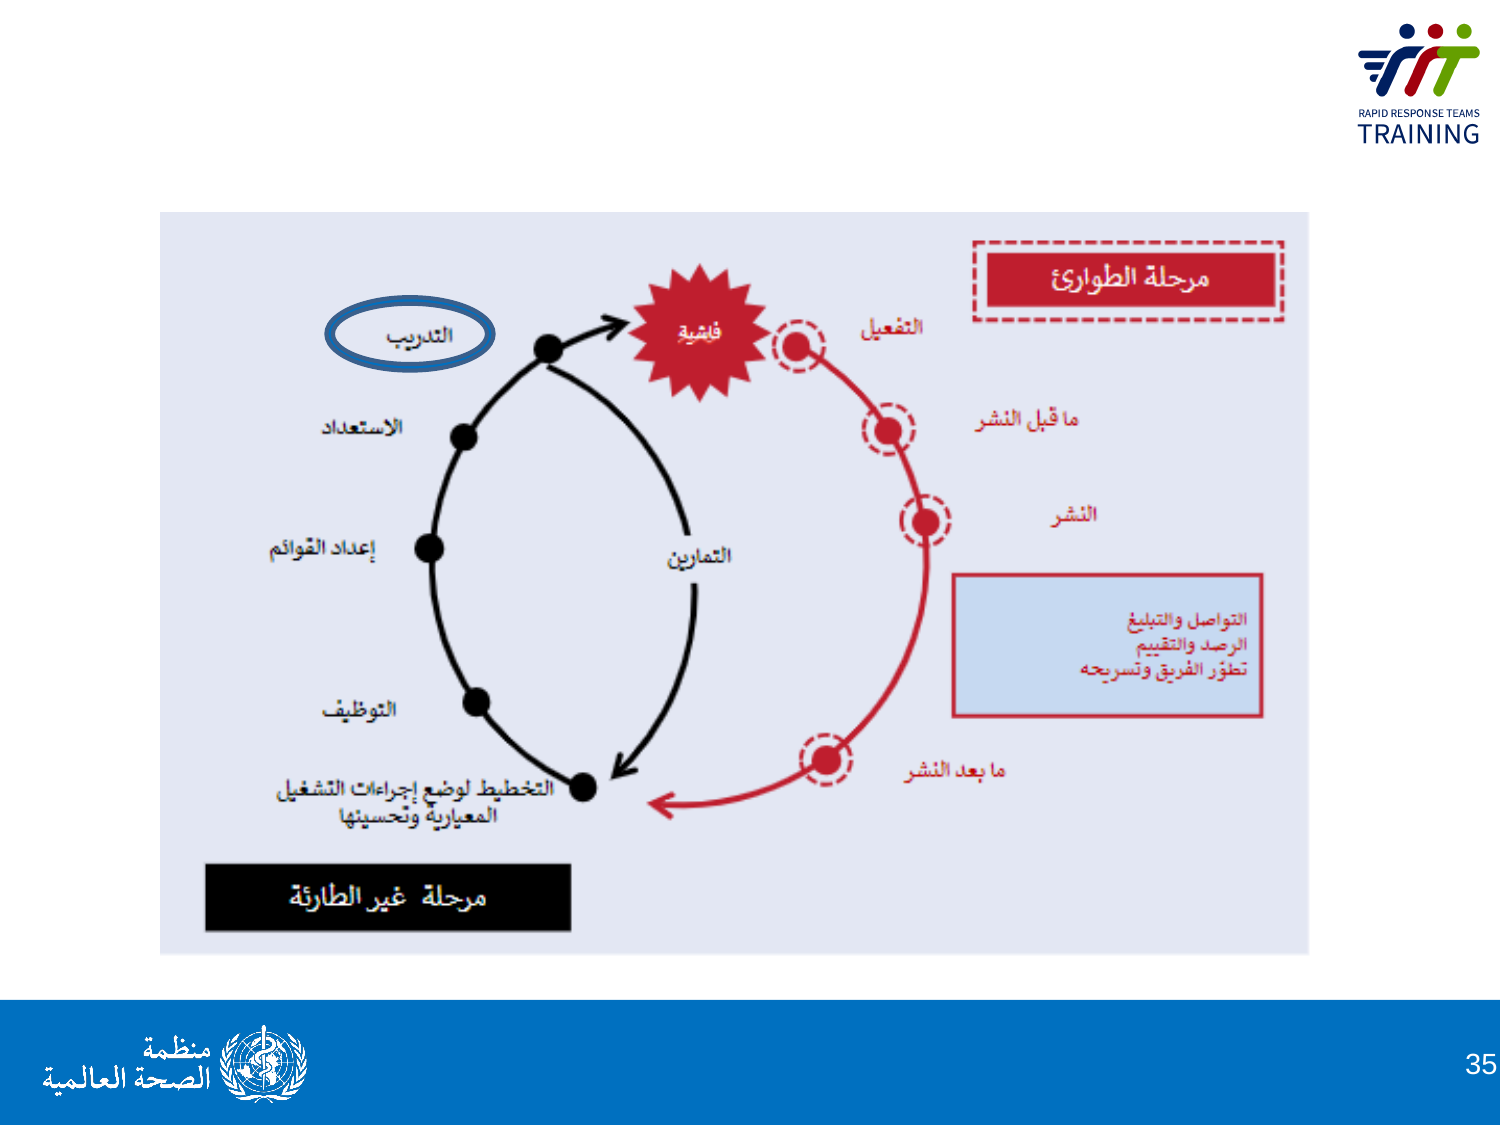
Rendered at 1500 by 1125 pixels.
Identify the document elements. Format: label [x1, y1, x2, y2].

picture [43, 1025, 307, 1103]
picture [159, 212, 1316, 958]
picture [1357, 23, 1480, 144]
